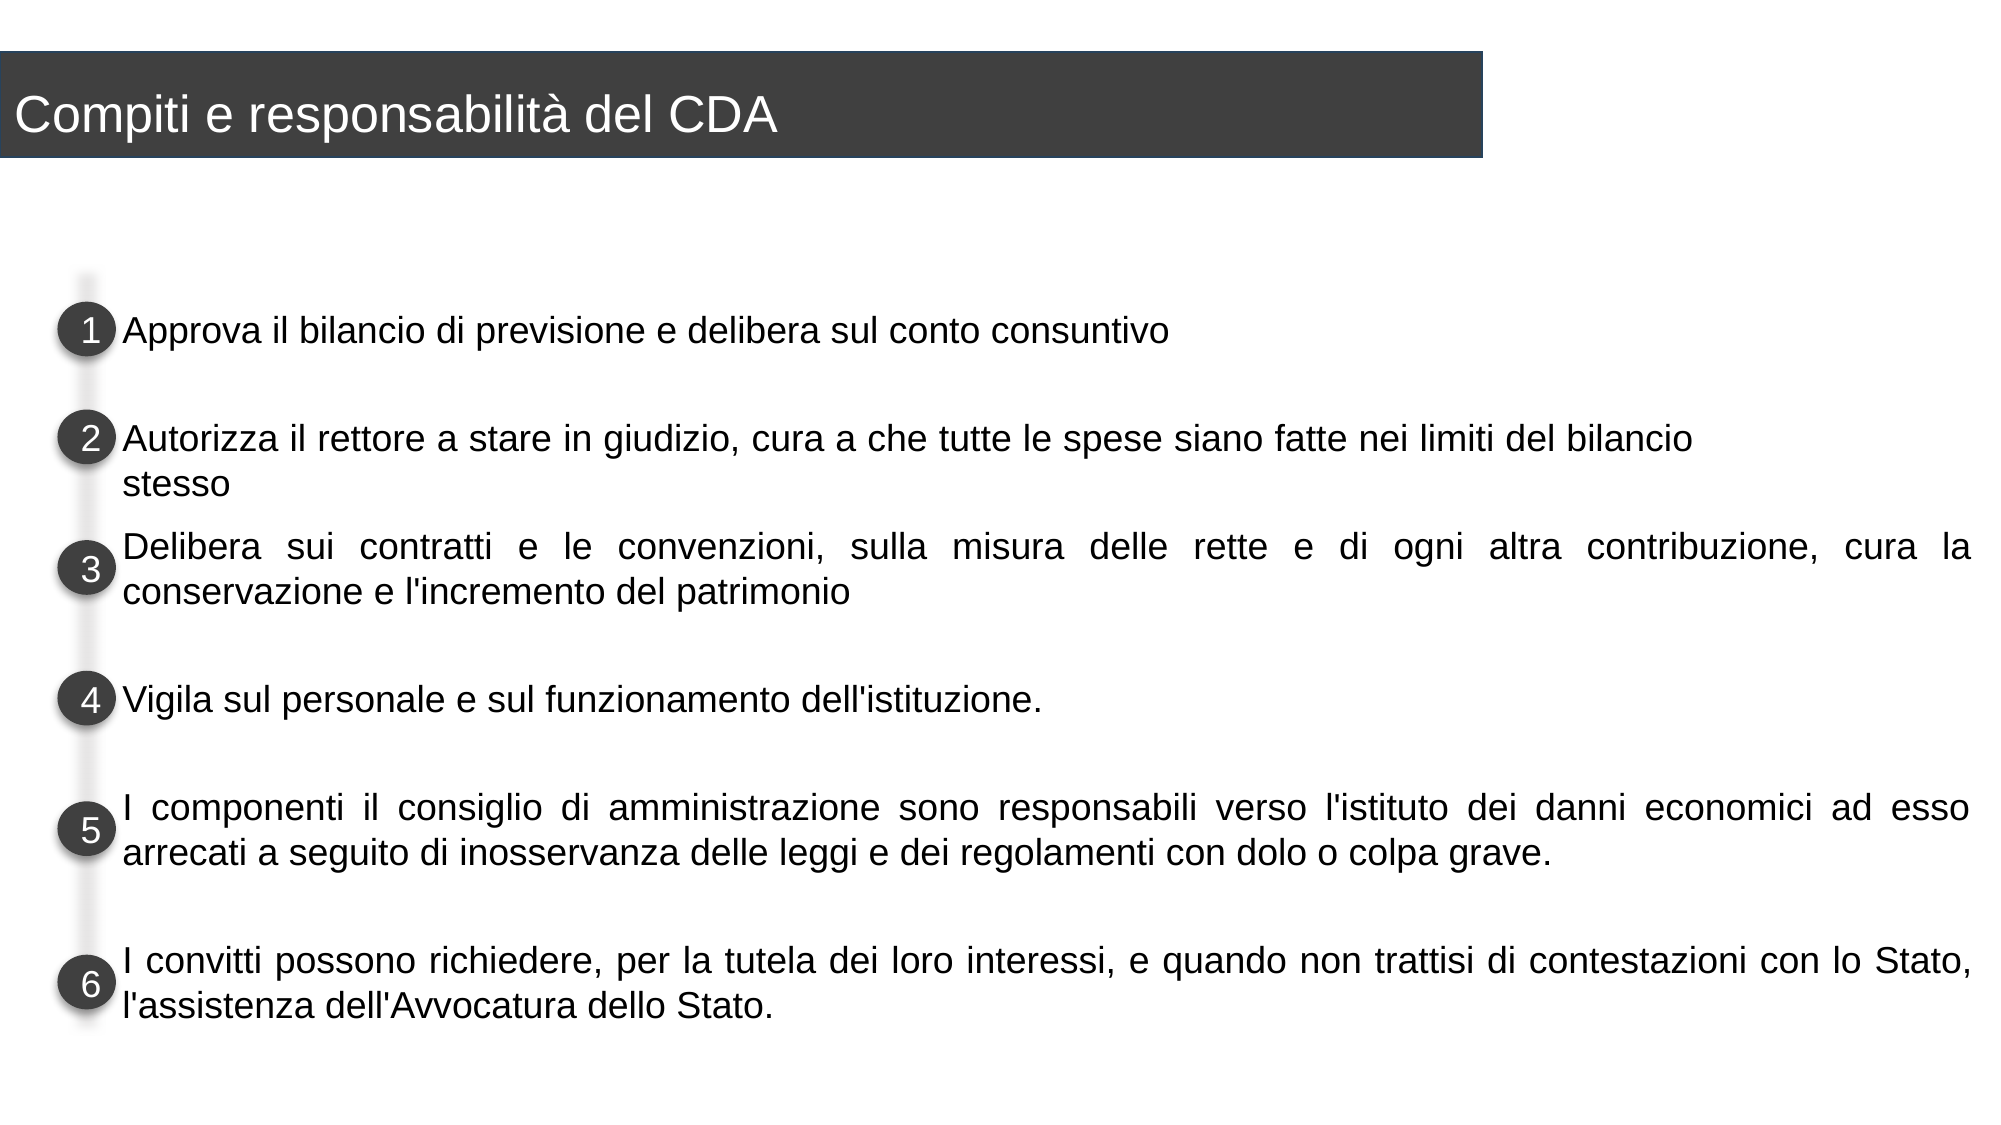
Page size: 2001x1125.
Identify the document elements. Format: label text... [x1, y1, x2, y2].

text_box [85, 476, 90, 514]
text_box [57, 667, 1829, 729]
text_box 1 [56, 300, 107, 358]
text_box [85, 736, 90, 775]
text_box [57, 514, 1987, 621]
text_box Approva il bilancio di previsione e delibera sul conto consuntivo [107, 298, 2000, 359]
text_box [0, 130, 1483, 158]
text_box [85, 281, 90, 300]
text_box 2 [56, 408, 107, 466]
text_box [57, 929, 1989, 1036]
text_box [0, 51, 1483, 79]
text_box [85, 882, 90, 929]
text_box [85, 368, 90, 408]
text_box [57, 775, 1985, 882]
text_box Autorizza il rettore a stare in giudizio, cura a che tutte le spese siano fatte nei limiti del bilancio stesso [107, 406, 1709, 512]
text_box [85, 621, 90, 667]
text_box Compiti e responsabilità del CDA [0, 79, 1483, 130]
